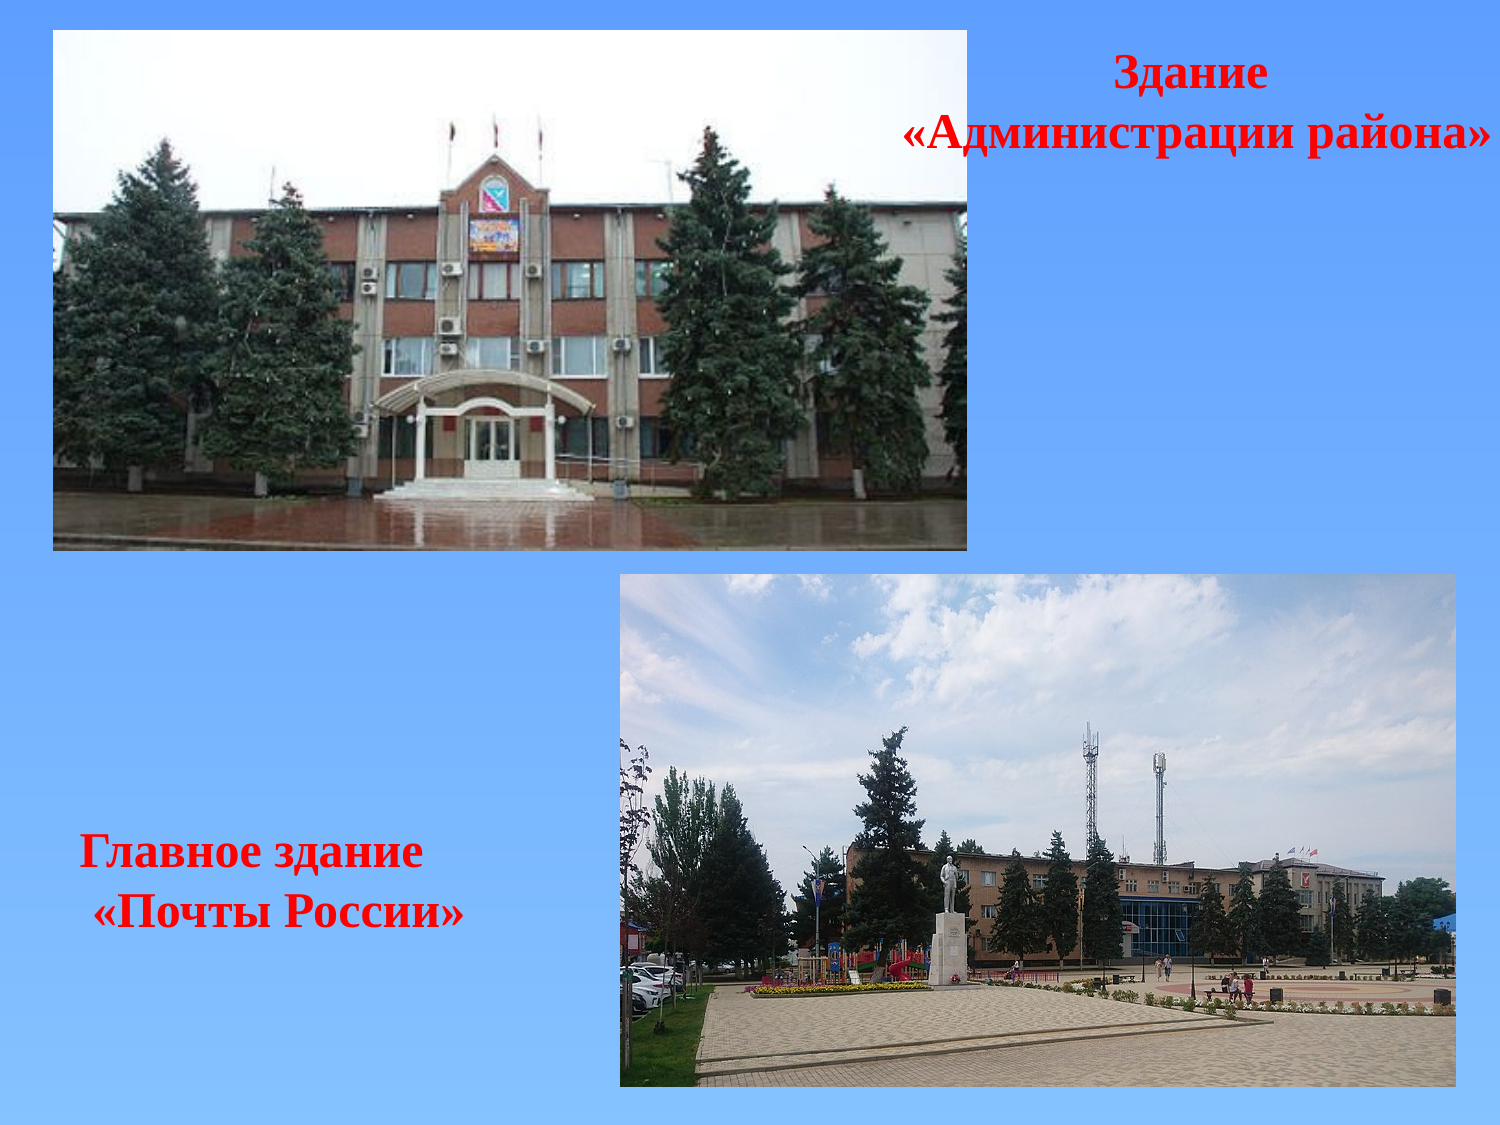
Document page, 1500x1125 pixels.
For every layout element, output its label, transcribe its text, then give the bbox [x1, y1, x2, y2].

text_box Главное здание «Почты России» [64, 810, 560, 946]
picture [52, 29, 967, 551]
picture [619, 574, 1457, 1087]
text_box Здание «Администрации района» [968, 30, 1500, 166]
